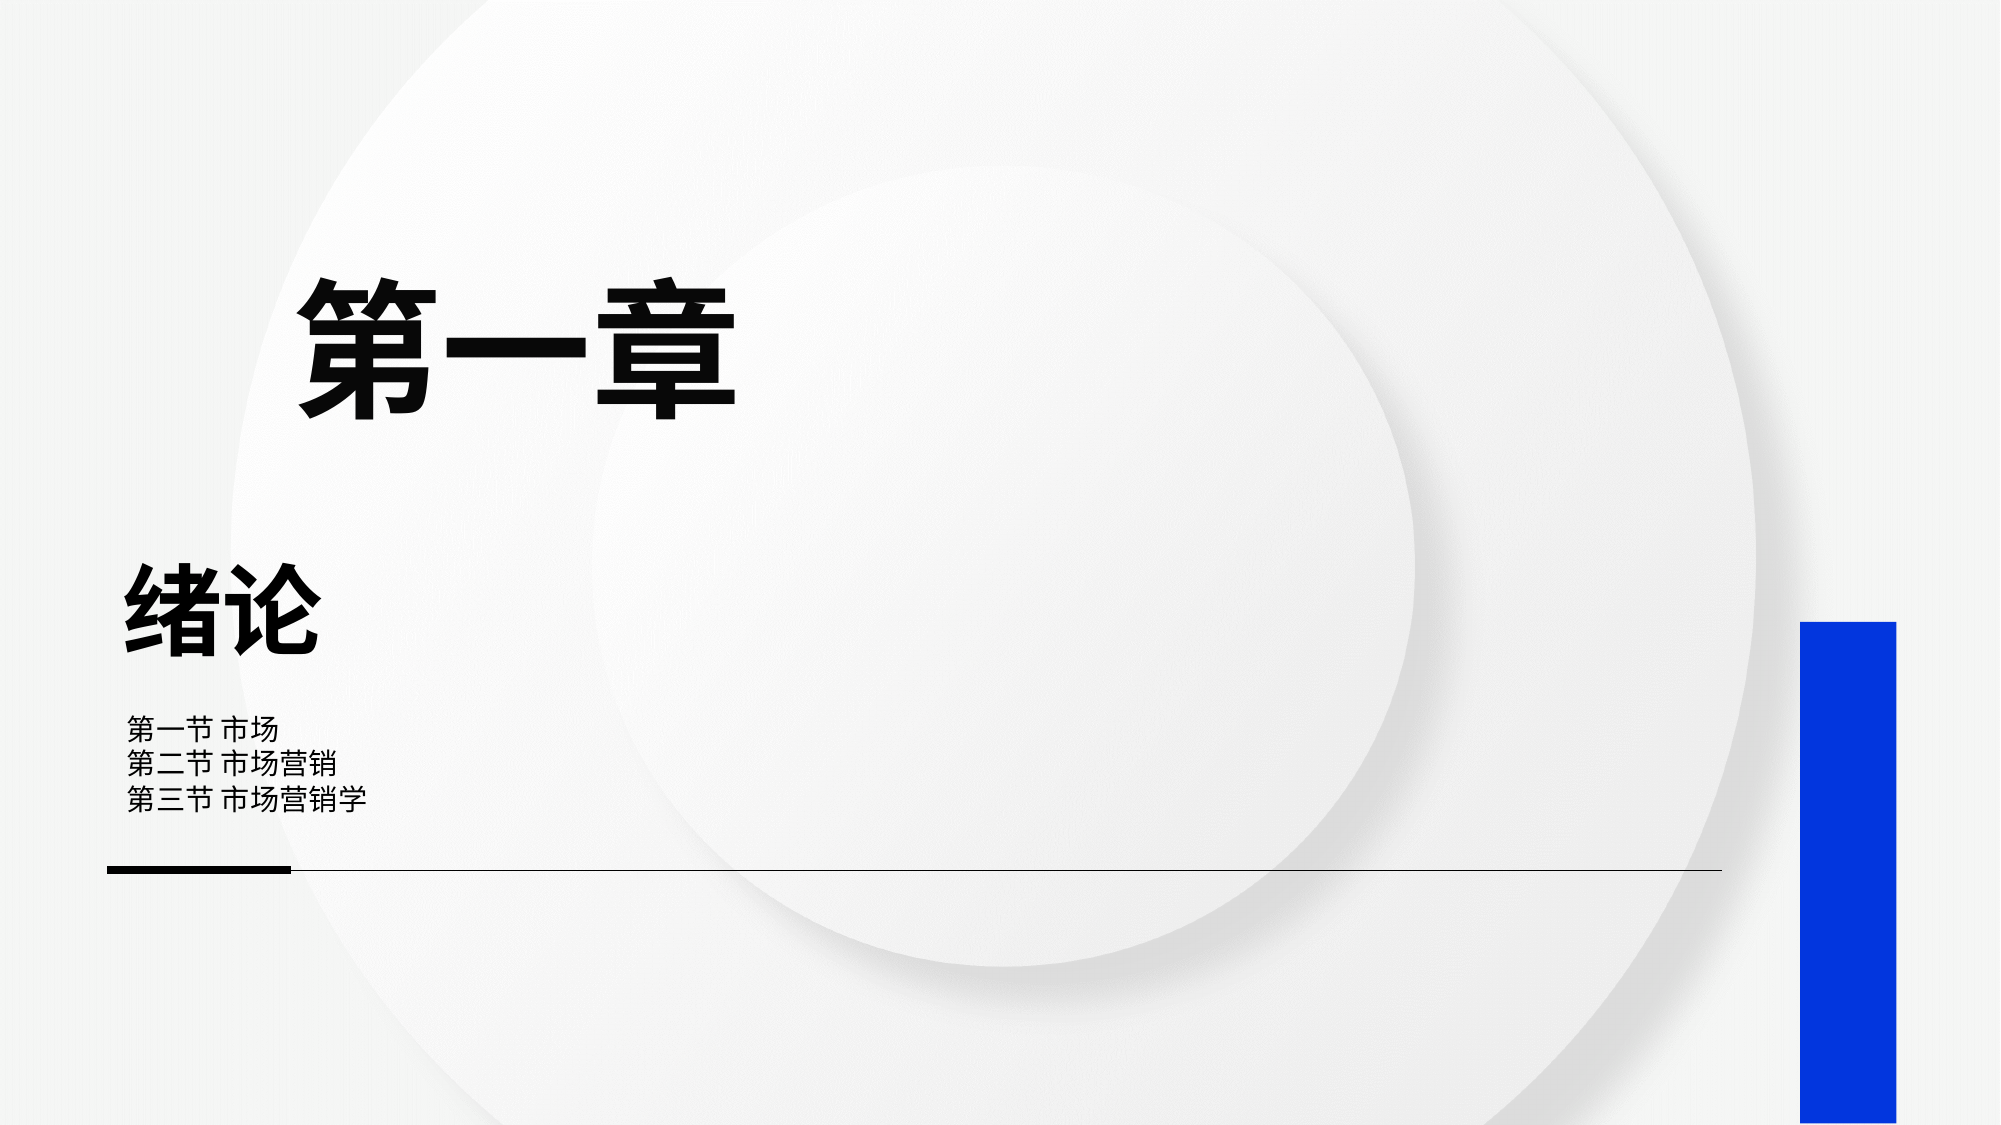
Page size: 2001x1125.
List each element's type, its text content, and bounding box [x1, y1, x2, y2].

title 绪论 [107, 532, 1048, 679]
text_box 第一节 市场 第二节 市场营销 第三节 市场营销学 [112, 703, 470, 824]
picture [0, 0, 2000, 1125]
text_box [1799, 621, 1897, 1124]
text_box 第一章 [169, 168, 757, 447]
